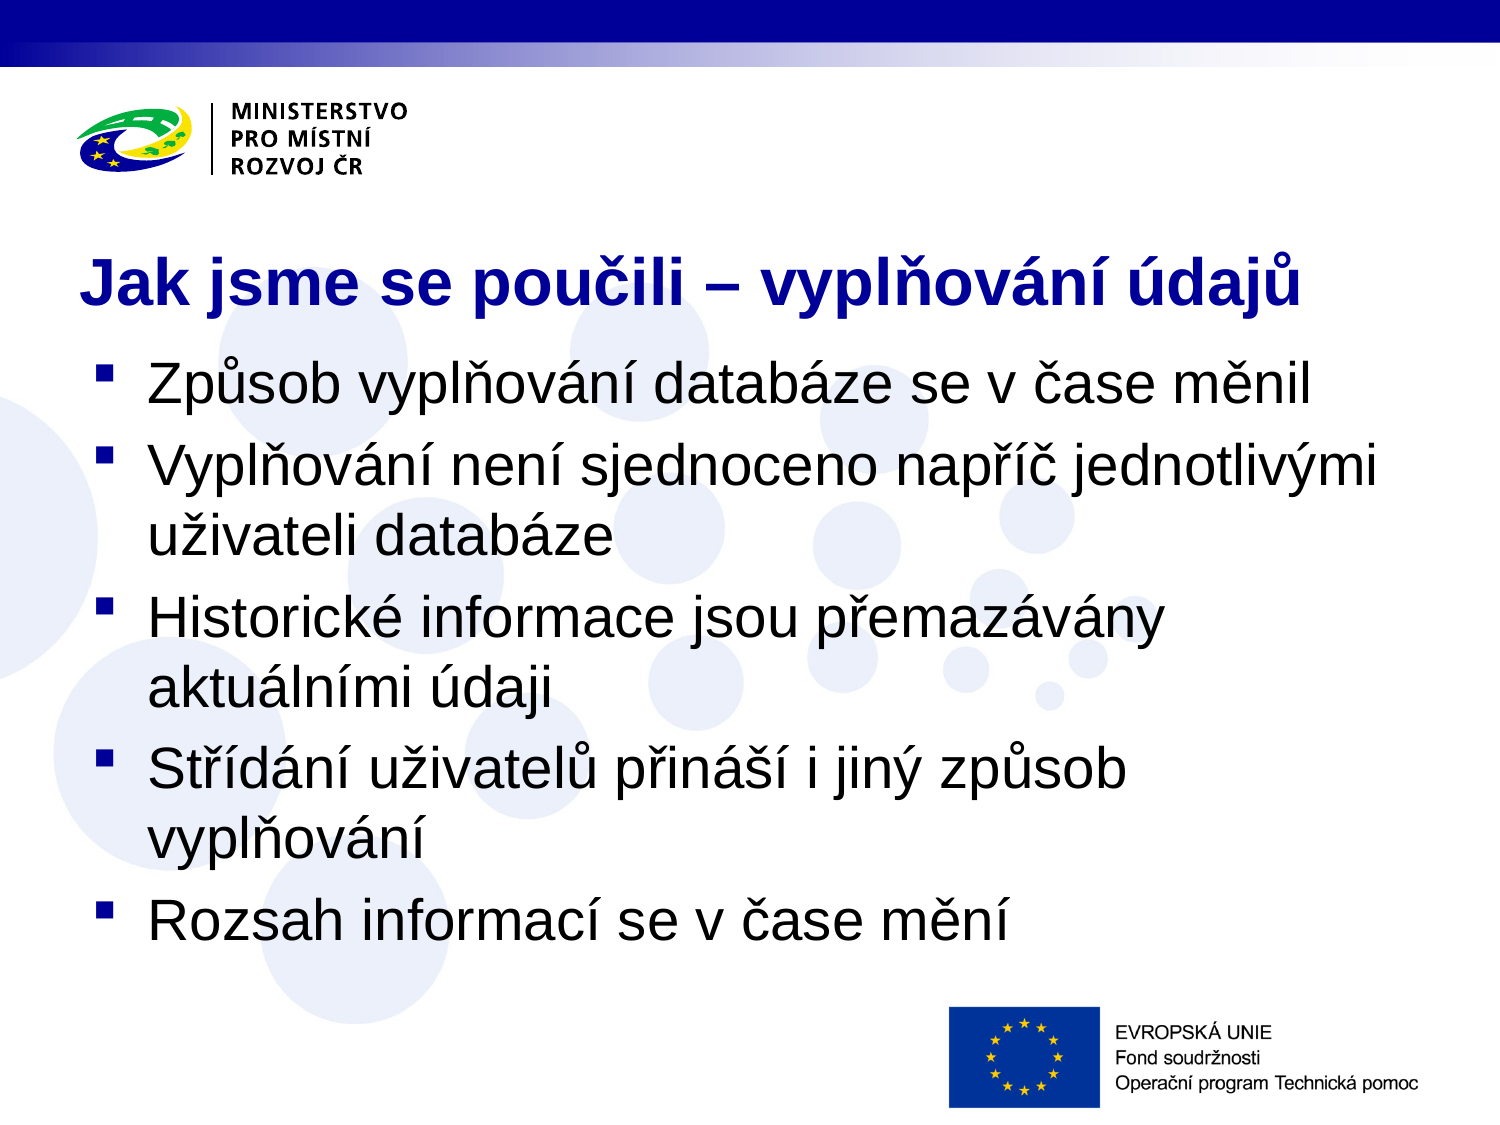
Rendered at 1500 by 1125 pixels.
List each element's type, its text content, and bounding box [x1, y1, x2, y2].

title Jak jsme se poučili – vyplňování údajů [64, 231, 1425, 315]
list Způsob vyplňování databáze se v čase měnil Vyplňování není sjednoceno napříč jednotlivými uživateli databáze Historické informace jsou přemazávány aktuálními údaji Střídání uživatelů přináší i jiný způsob vyplňování Rozsah informací se v čase mění [76, 338, 1427, 976]
picture [0, 267, 1452, 1125]
